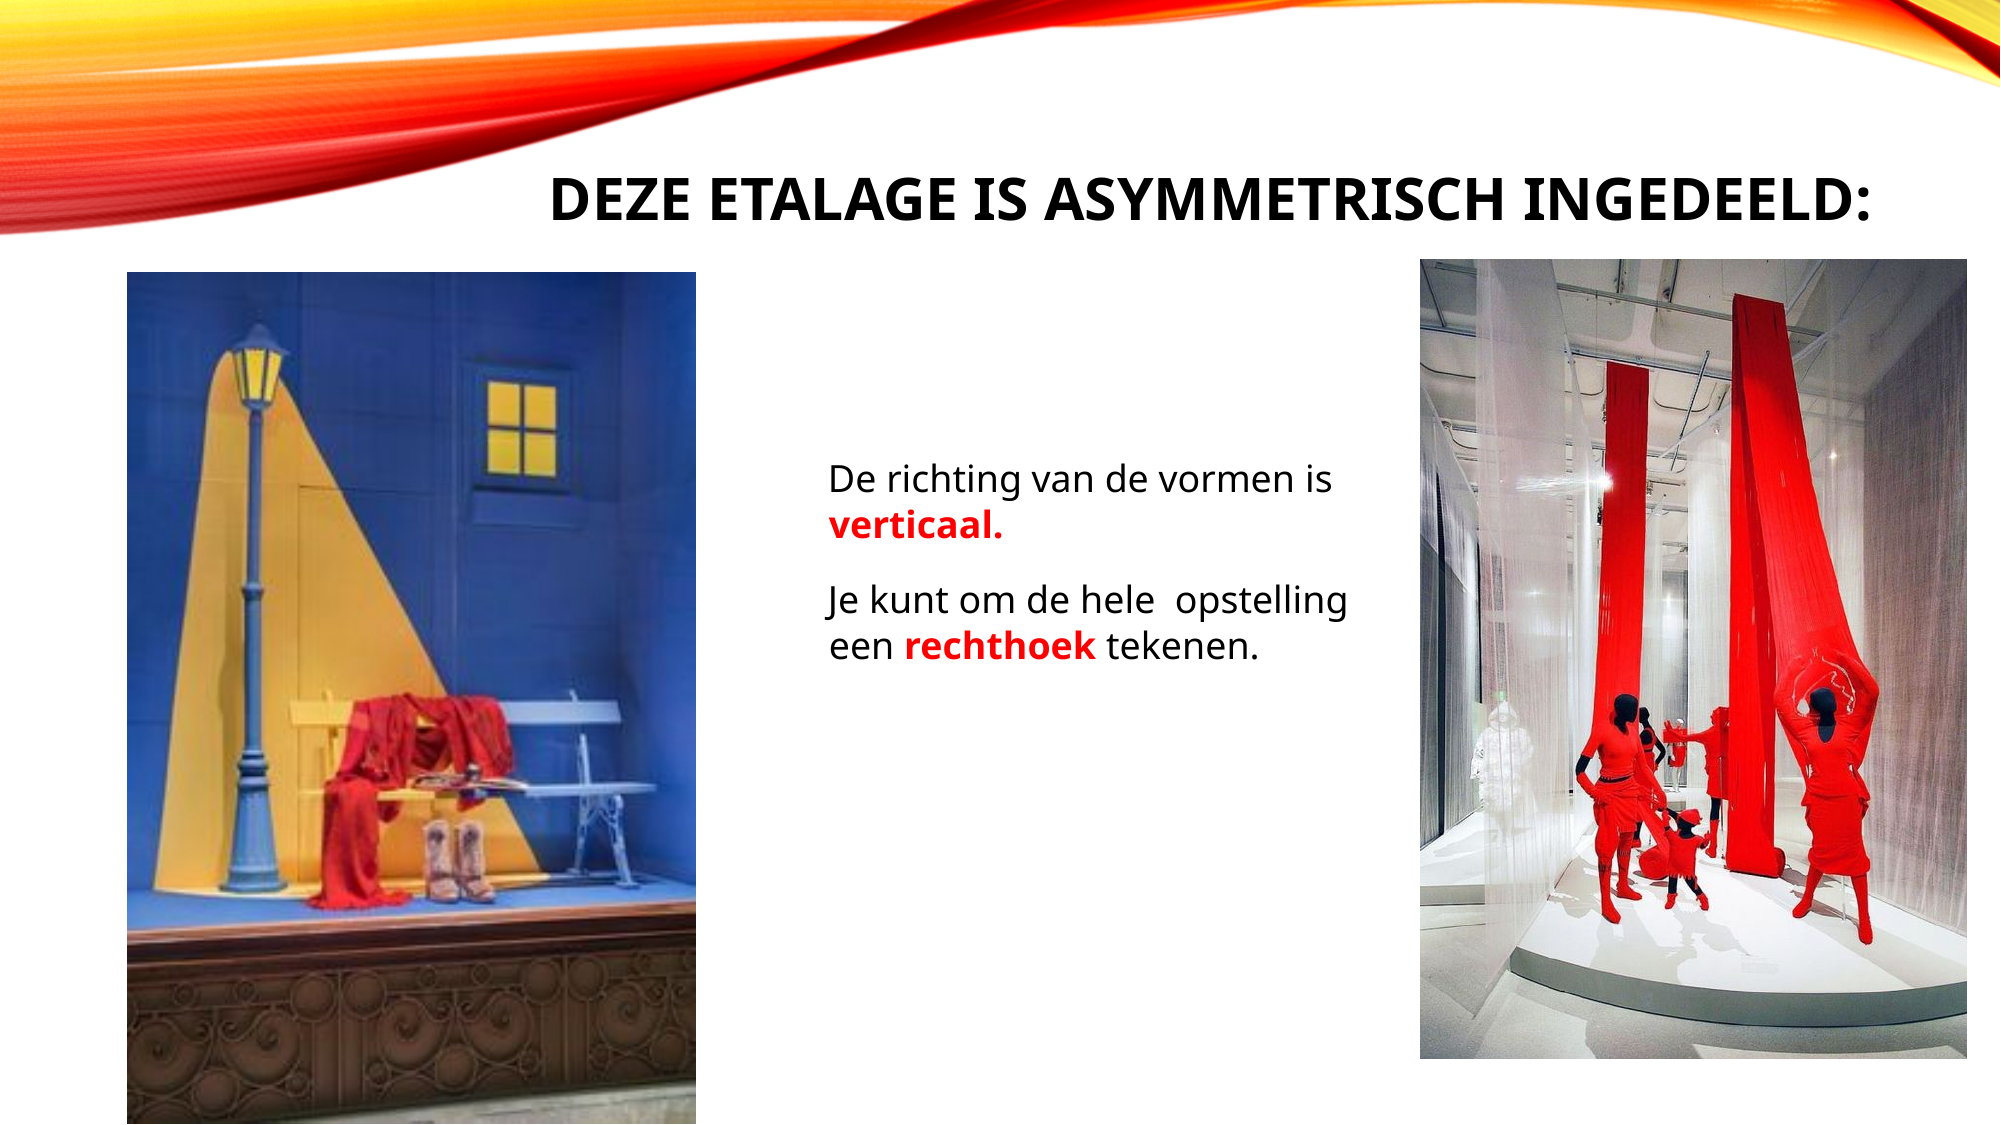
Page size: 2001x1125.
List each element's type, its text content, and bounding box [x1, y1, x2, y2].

title Deze etalage is asymmetrisch ingedeeld: [474, 125, 1888, 338]
picture [0, 0, 2000, 237]
picture [1420, 258, 1968, 1060]
text_box De richting van de vormen is verticaal. Je kunt om de hele opstelling een rechthoek tekenen. [747, 446, 1420, 722]
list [127, 271, 696, 1125]
